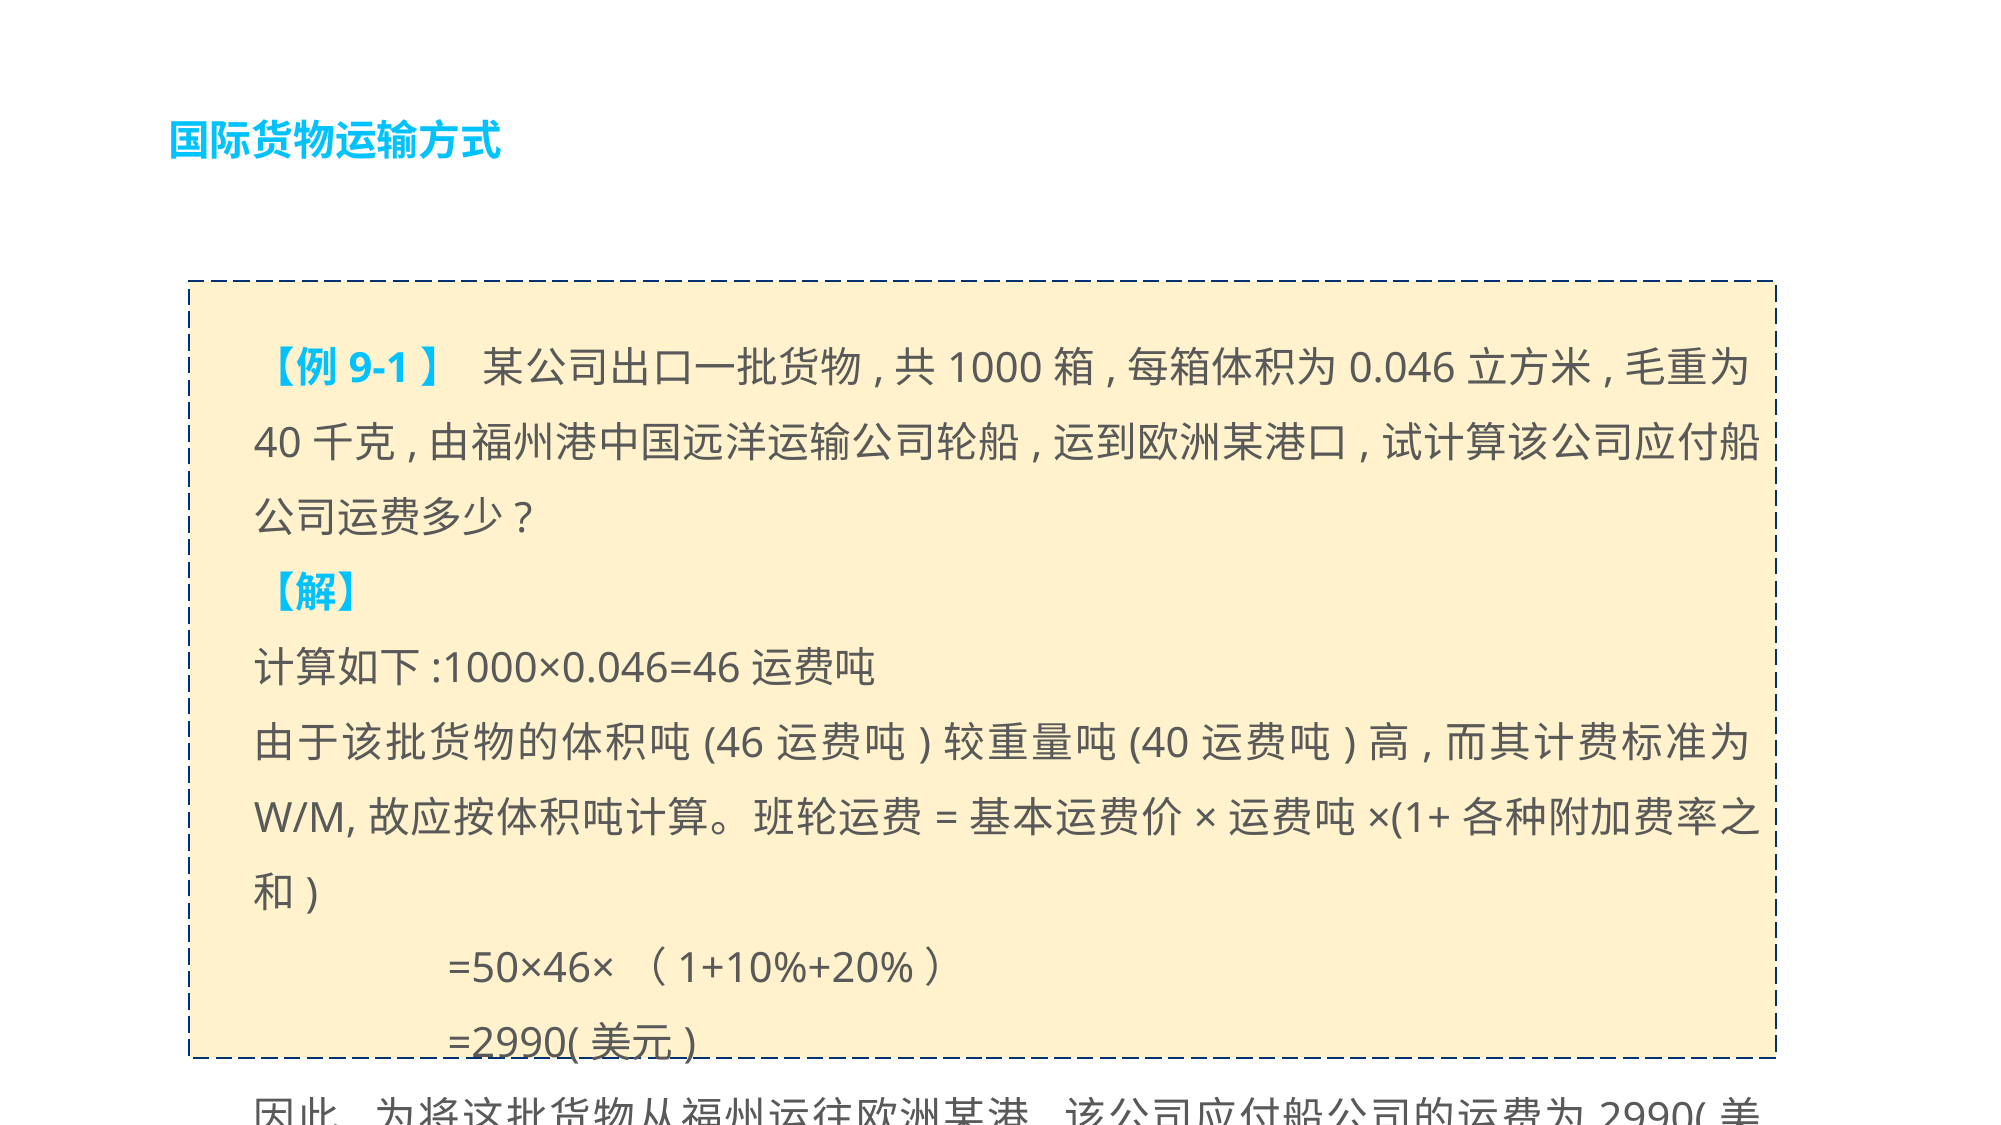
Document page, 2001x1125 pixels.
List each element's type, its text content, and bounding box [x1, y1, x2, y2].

text_box 国际货物运输方式 [153, 106, 860, 172]
text_box [188, 280, 1777, 1059]
text_box 【例9-1】 某公司出口一批货物,共1000箱,每箱体积为0.046立方米,毛重为40千克,由福州港中国远洋运输公司轮船,运到欧洲某港口,试计算该公司应付船公司运费多少? 【解】 计算如下:1000×0.046=46运费吨 由于该批货物的体积吨(46运费吨)较重量吨(40运费吨)高,而其计费标准为W/M,故应按体积吨计算。班轮运费=基本运费价×运费吨×(1+各种附加费率之和) =50×46×（1+10%+20%） =2990(美元) 因此,为将这批货物从福州运往欧洲某港,该公司应付船公司的运费为2990(美元) [239, 308, 1776, 1125]
